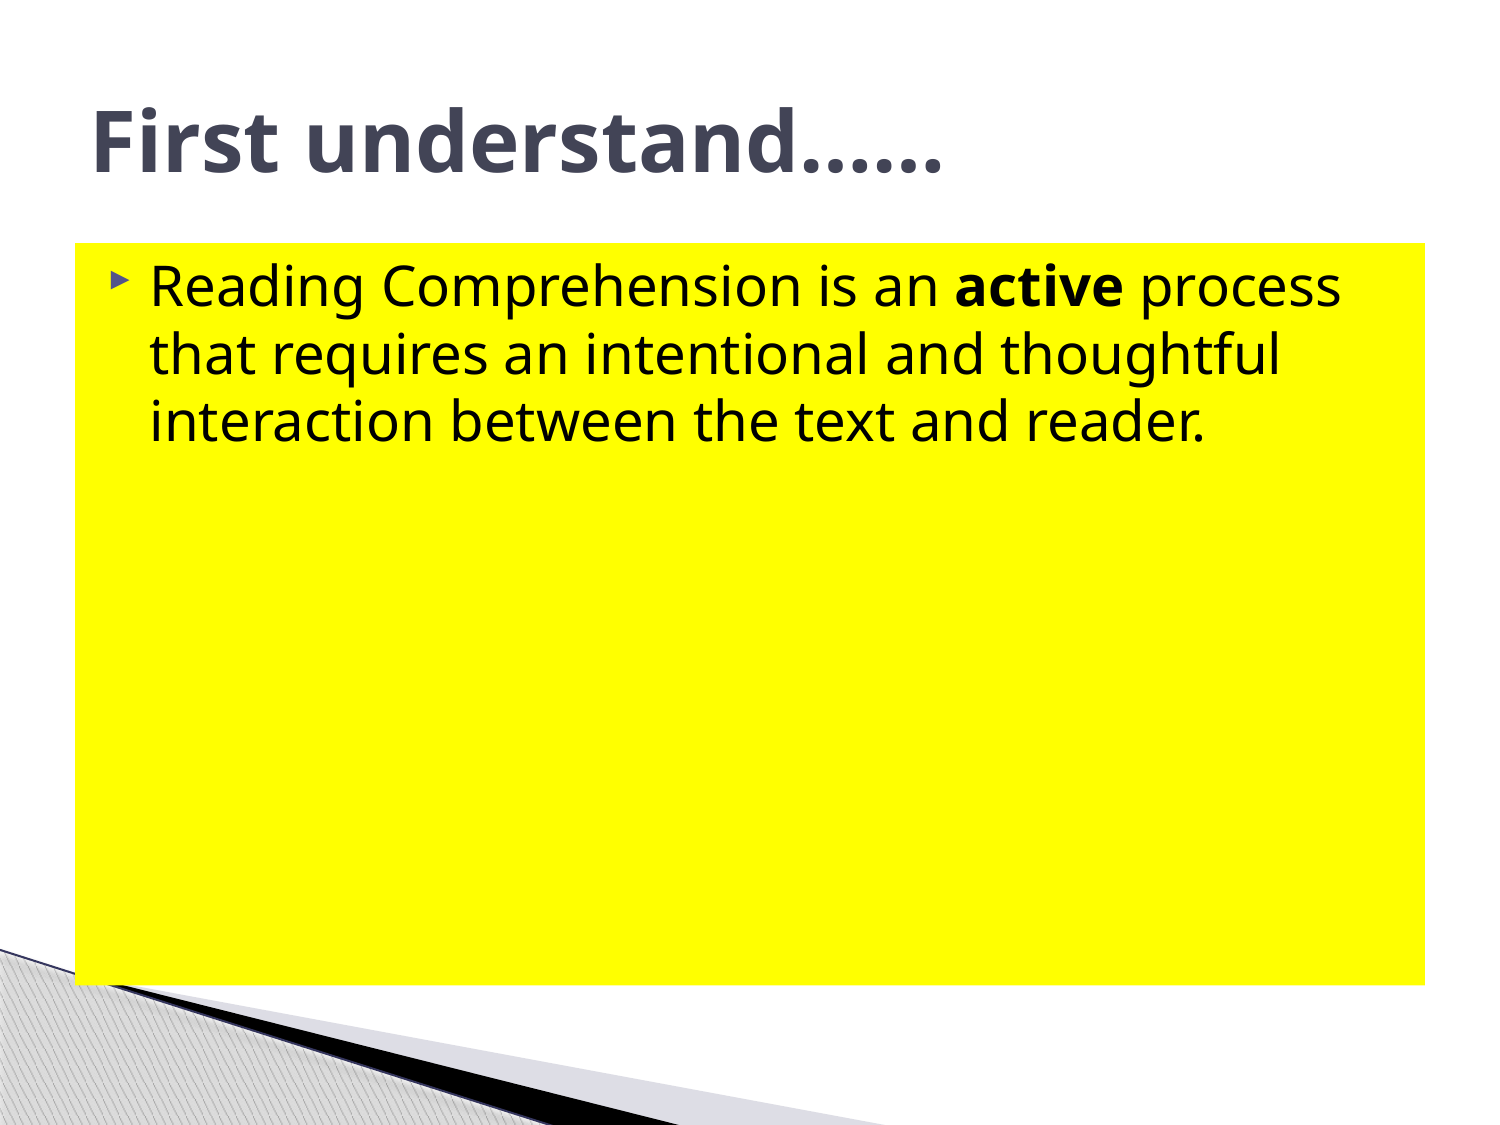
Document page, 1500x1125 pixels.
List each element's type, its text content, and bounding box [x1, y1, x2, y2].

title First understand…… [75, 45, 1425, 233]
list Reading Comprehension is an active process that requires an intentional and thoughtful interaction between the text and reader. [75, 243, 1425, 986]
